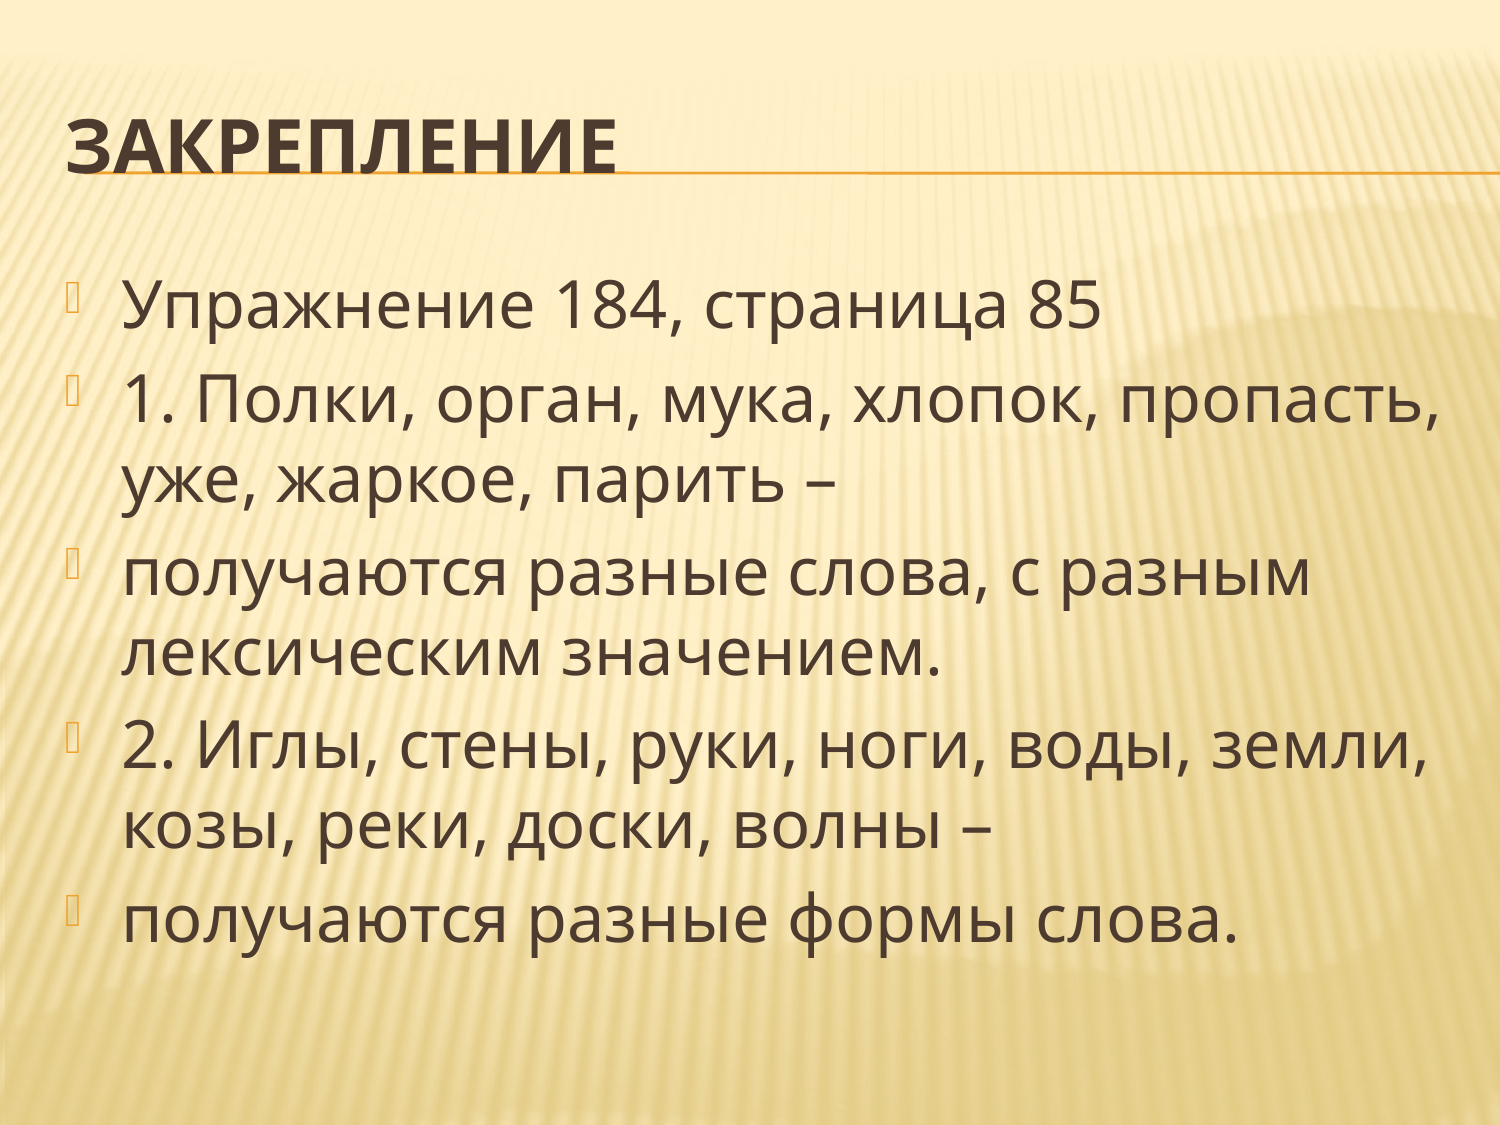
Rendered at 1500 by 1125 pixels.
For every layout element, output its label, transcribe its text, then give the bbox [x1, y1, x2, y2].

list Упражнение 184, страница 85 1. Полки, орган, мука, хлопок, пропасть, уже, жаркое, парить – получаются разные слова, с разным лексическим значением. 2. Иглы, стены, руки, ноги, воды, земли, козы, реки, доски, волны – получаются разные формы слова. [50, 254, 1475, 1083]
title Закрепление [50, 75, 1475, 213]
